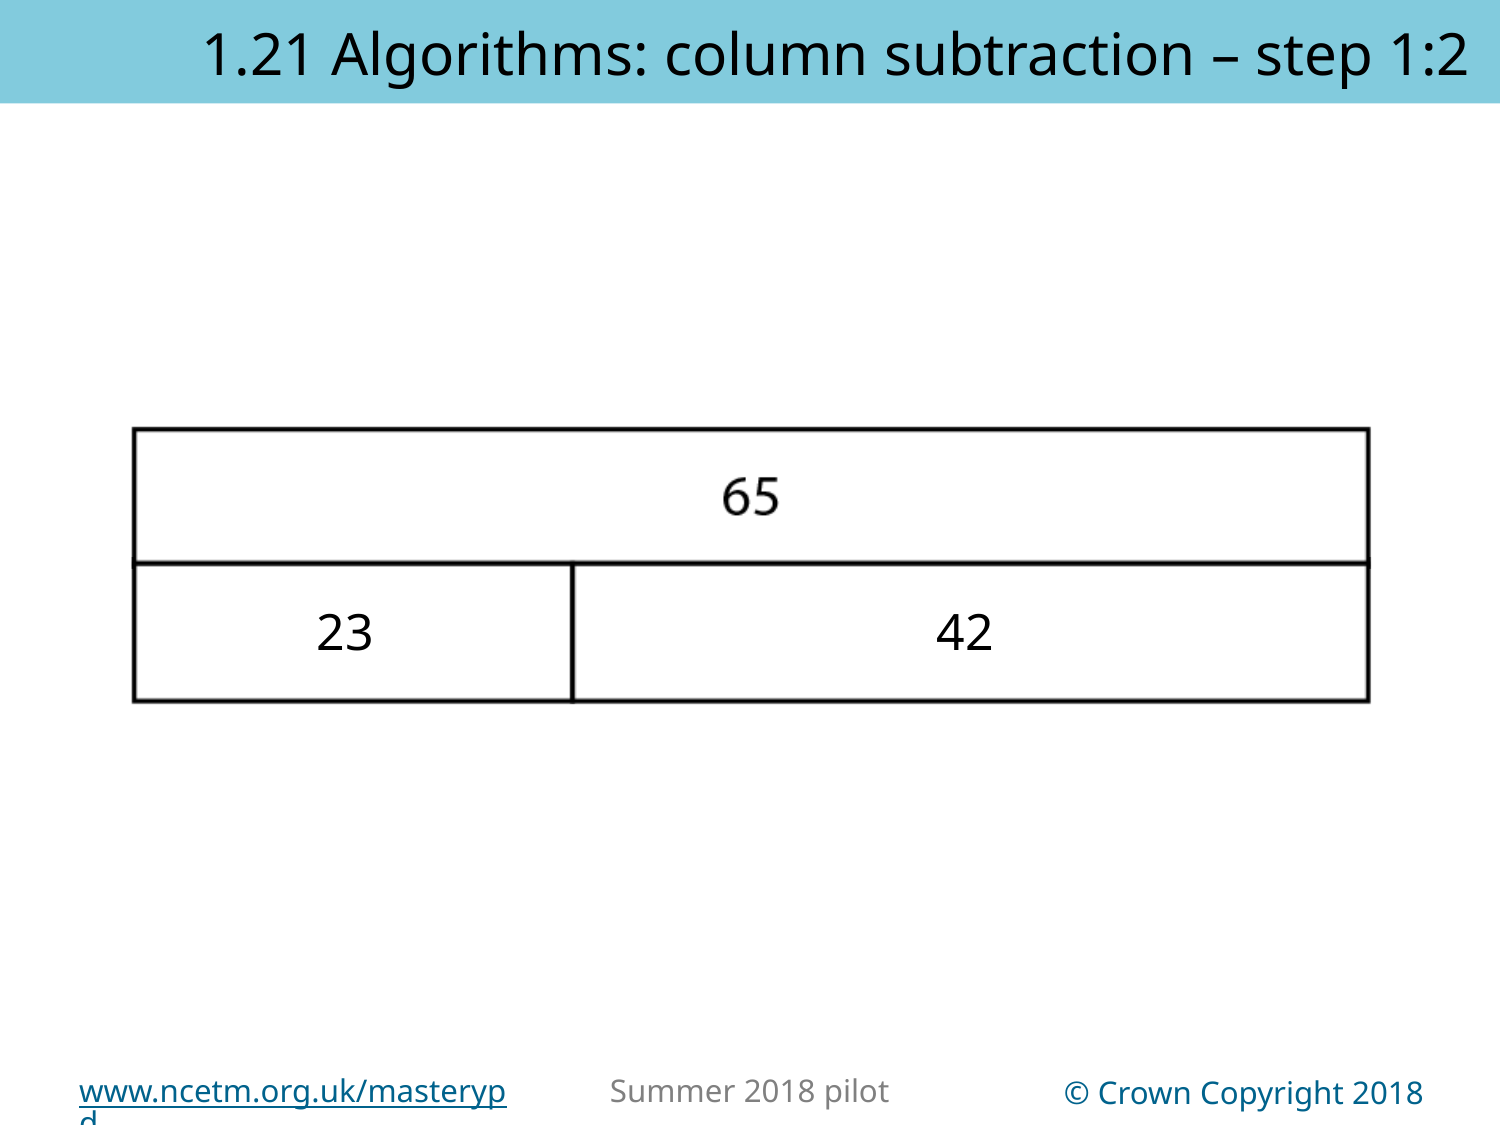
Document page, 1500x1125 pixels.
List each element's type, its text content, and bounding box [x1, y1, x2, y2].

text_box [100, 422, 1403, 556]
picture [100, 556, 1403, 711]
list 1.21 Algorithms: column subtraction – step 1:2 [0, 0, 1500, 104]
